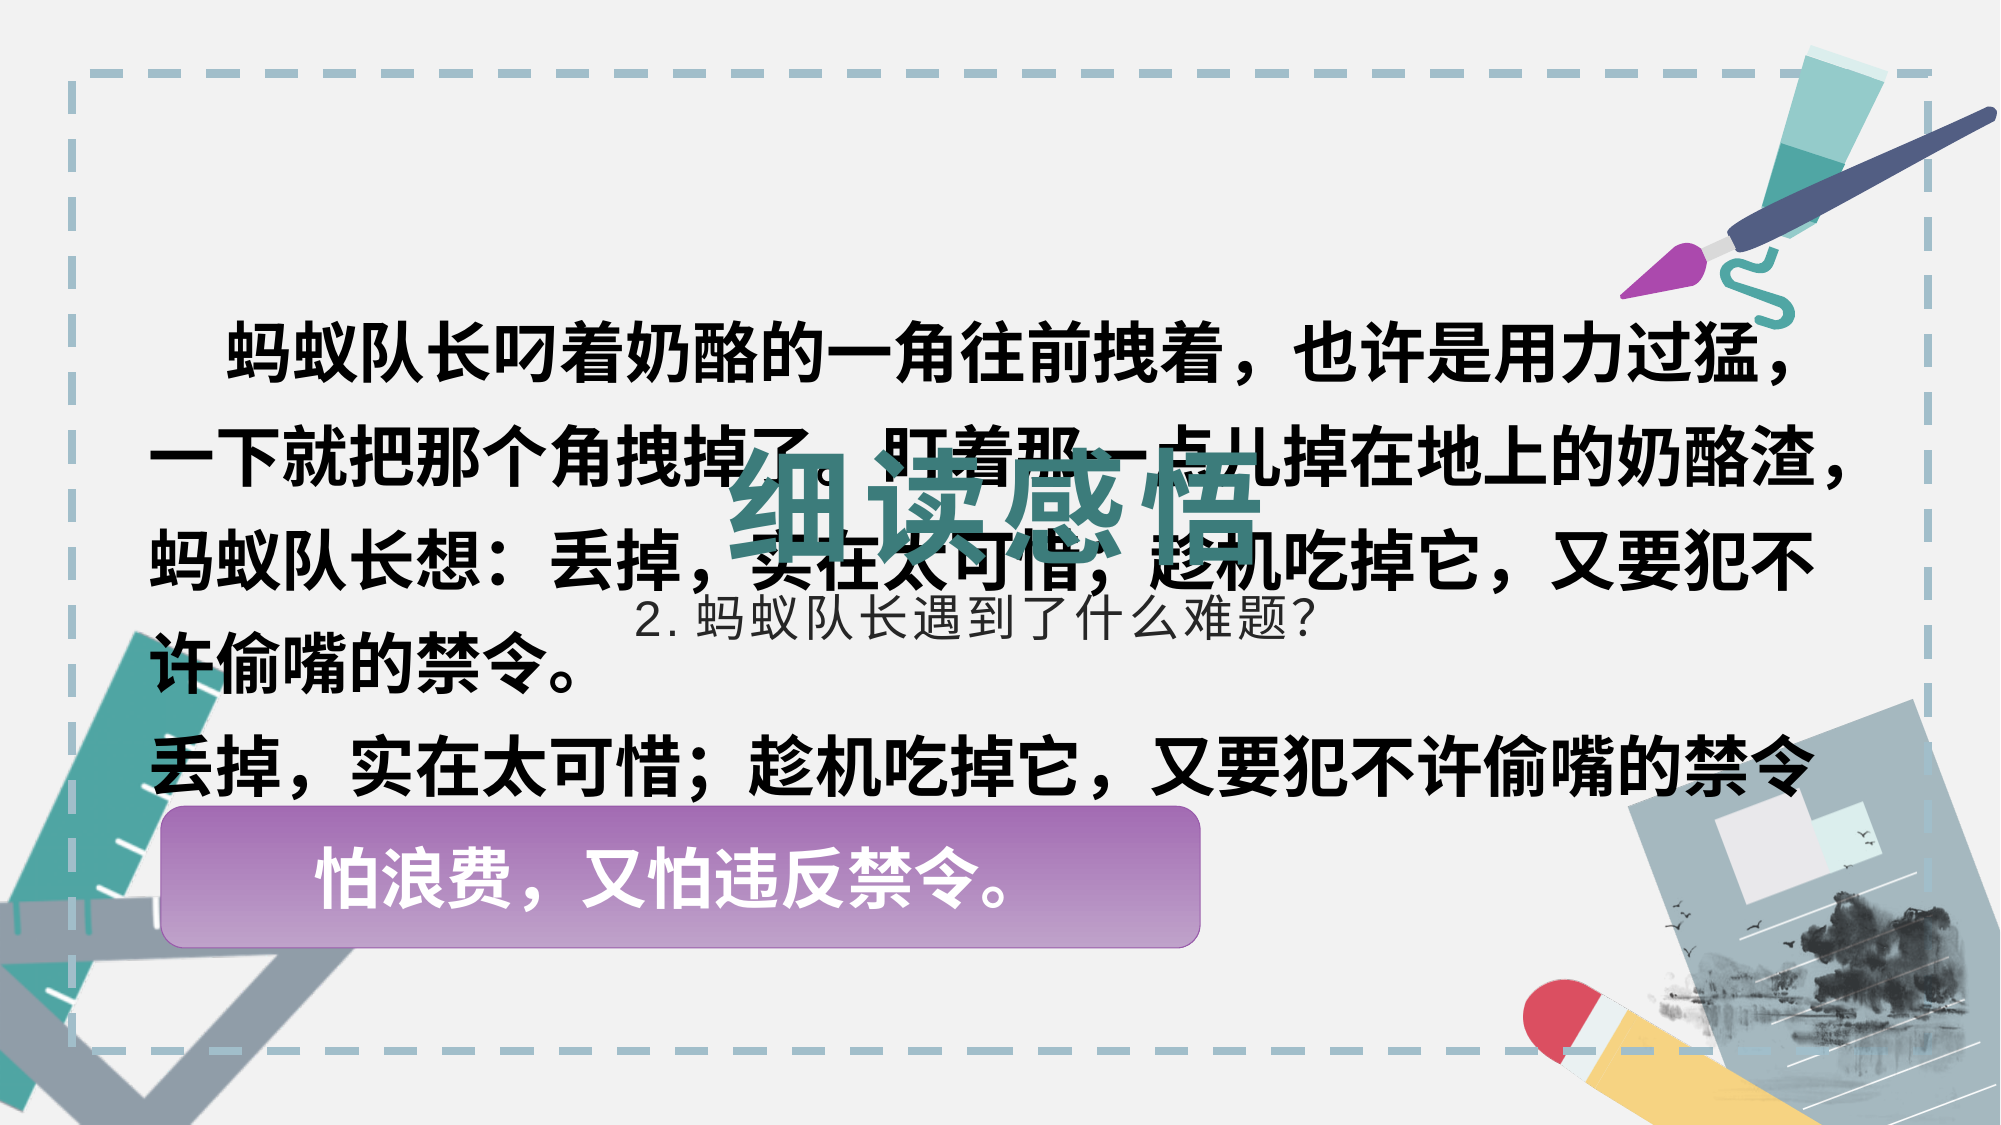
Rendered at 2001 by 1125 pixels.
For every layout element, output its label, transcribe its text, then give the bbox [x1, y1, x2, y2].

title 细读感悟 [375, 351, 1616, 580]
picture [1522, 698, 2001, 1125]
subtitle 2.蚂蚁队长遇到了什么难题？ [375, 586, 1616, 783]
text_box 蚂蚁队长叼着奶酪的一角往前拽着，也许是用力过猛，一下就把那个角拽掉了。盯着那一点儿掉在地上的奶酪渣，蚂蚁队长想：丢掉，实在太可惜；趁机吃掉它，又要犯不许偷嘴的禁令。 [133, 279, 1882, 693]
text_box 丢掉，实在太可惜；趁机吃掉它，又要犯不许偷嘴的禁令 [133, 693, 1882, 813]
picture [0, 611, 410, 1125]
text_box 怕浪费，又怕违反禁令。 [160, 805, 1201, 949]
